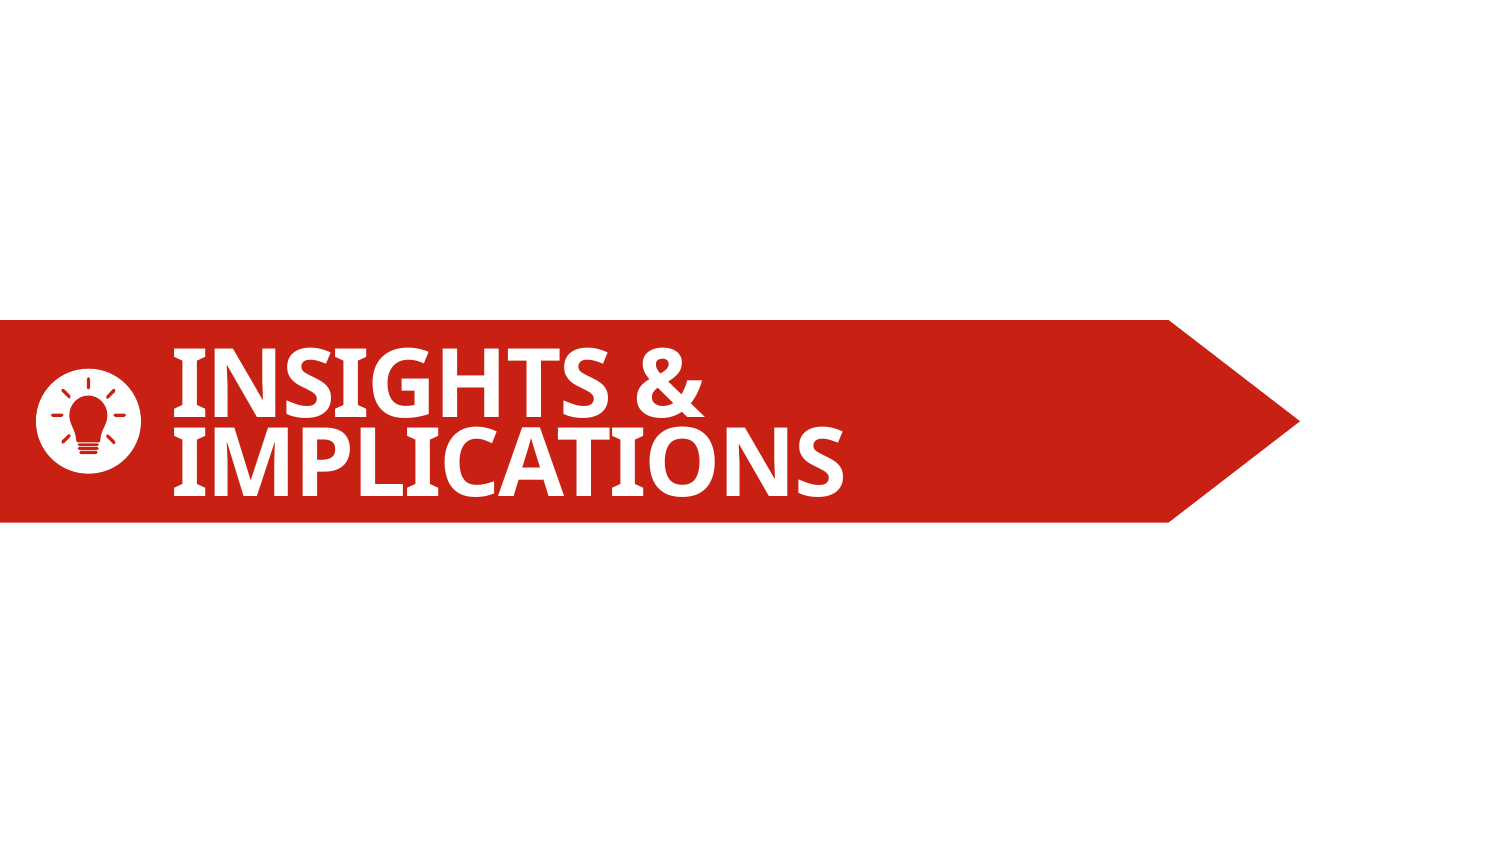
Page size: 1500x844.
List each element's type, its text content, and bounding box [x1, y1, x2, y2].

title Insights & Implications [171, 367, 1200, 506]
